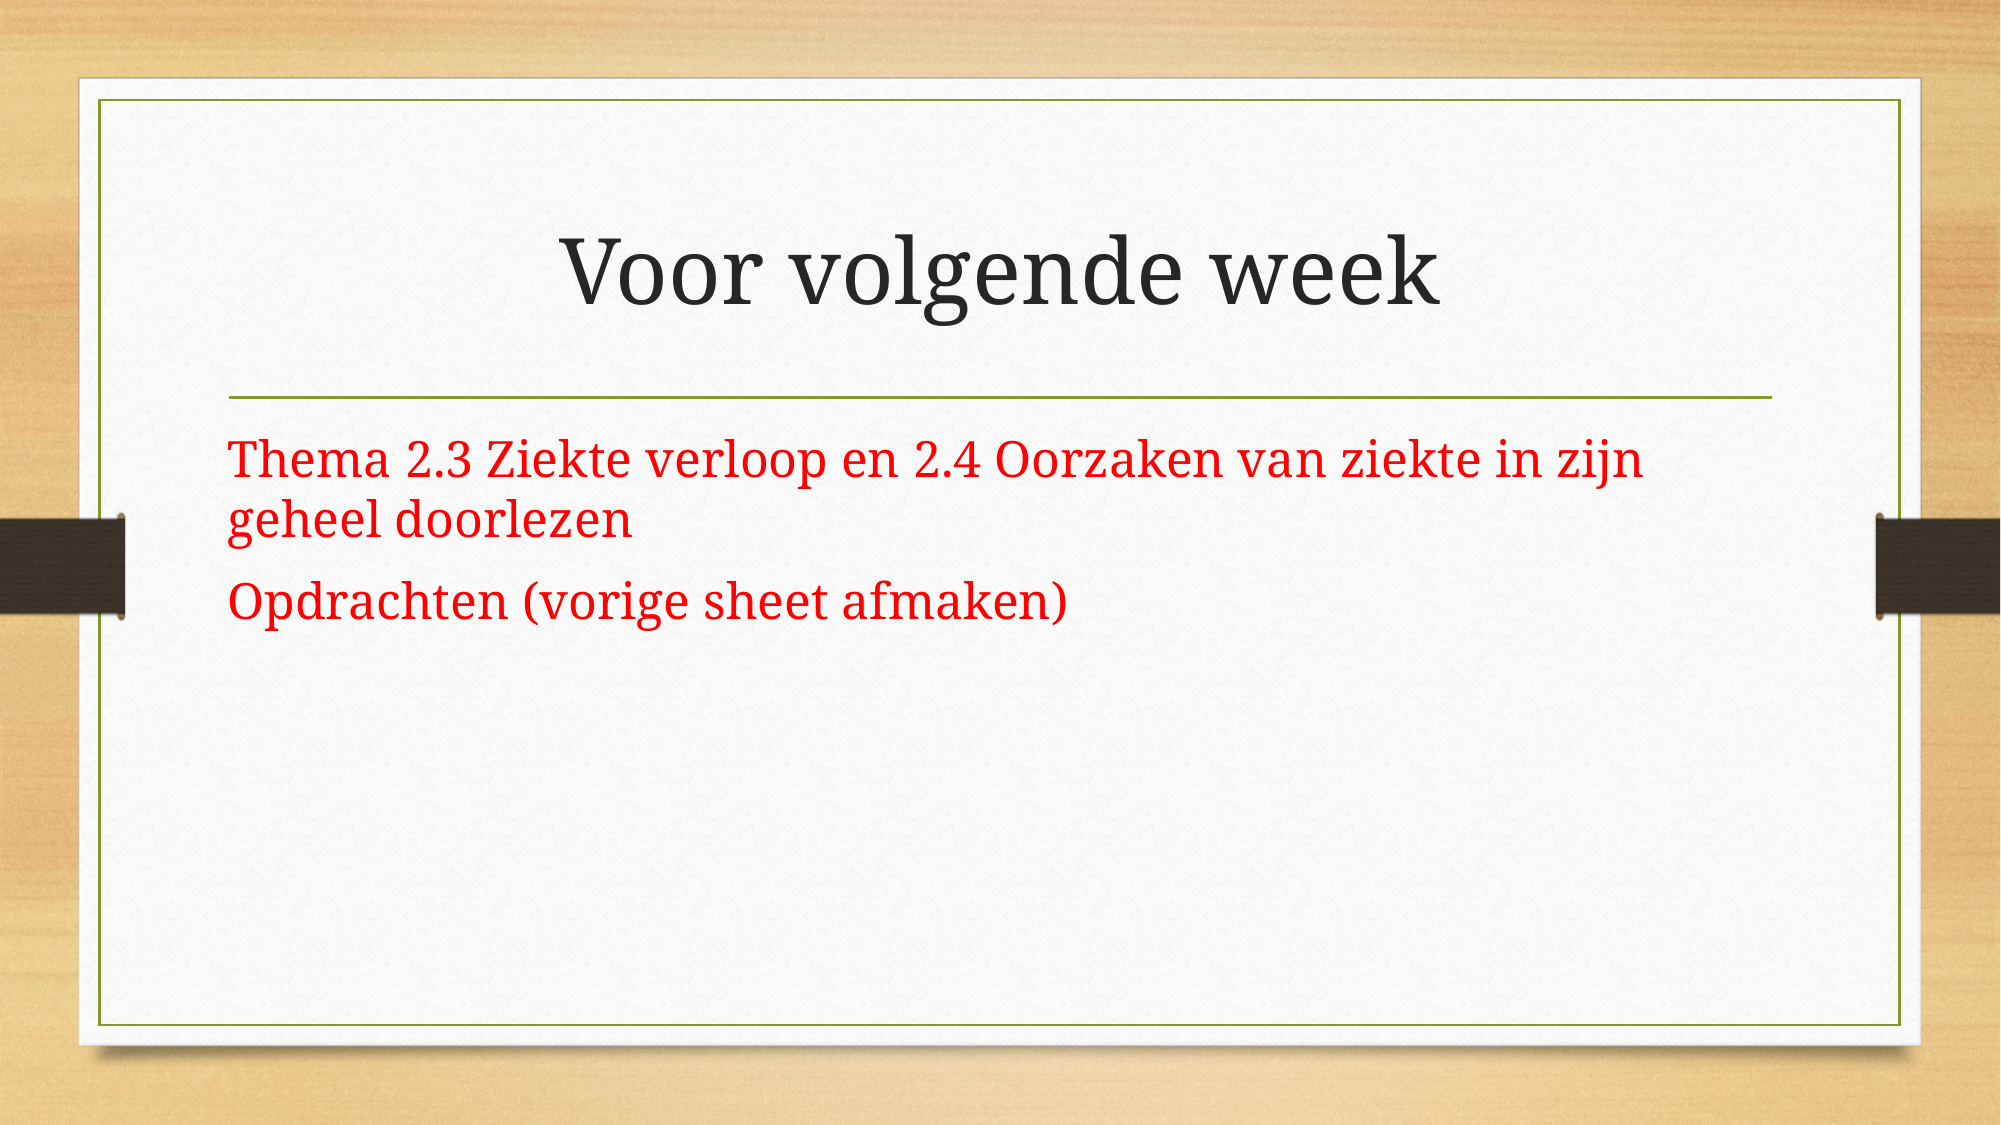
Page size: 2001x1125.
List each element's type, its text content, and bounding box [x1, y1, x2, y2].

list Thema 2.3 Ziekte verloop en 2.4 Oorzaken van ziekte in zijn geheel doorlezen Opdrachten (vorige sheet afmaken) [212, 419, 1788, 964]
title Voor volgende week [212, 161, 1788, 375]
picture [0, 0, 2001, 1125]
